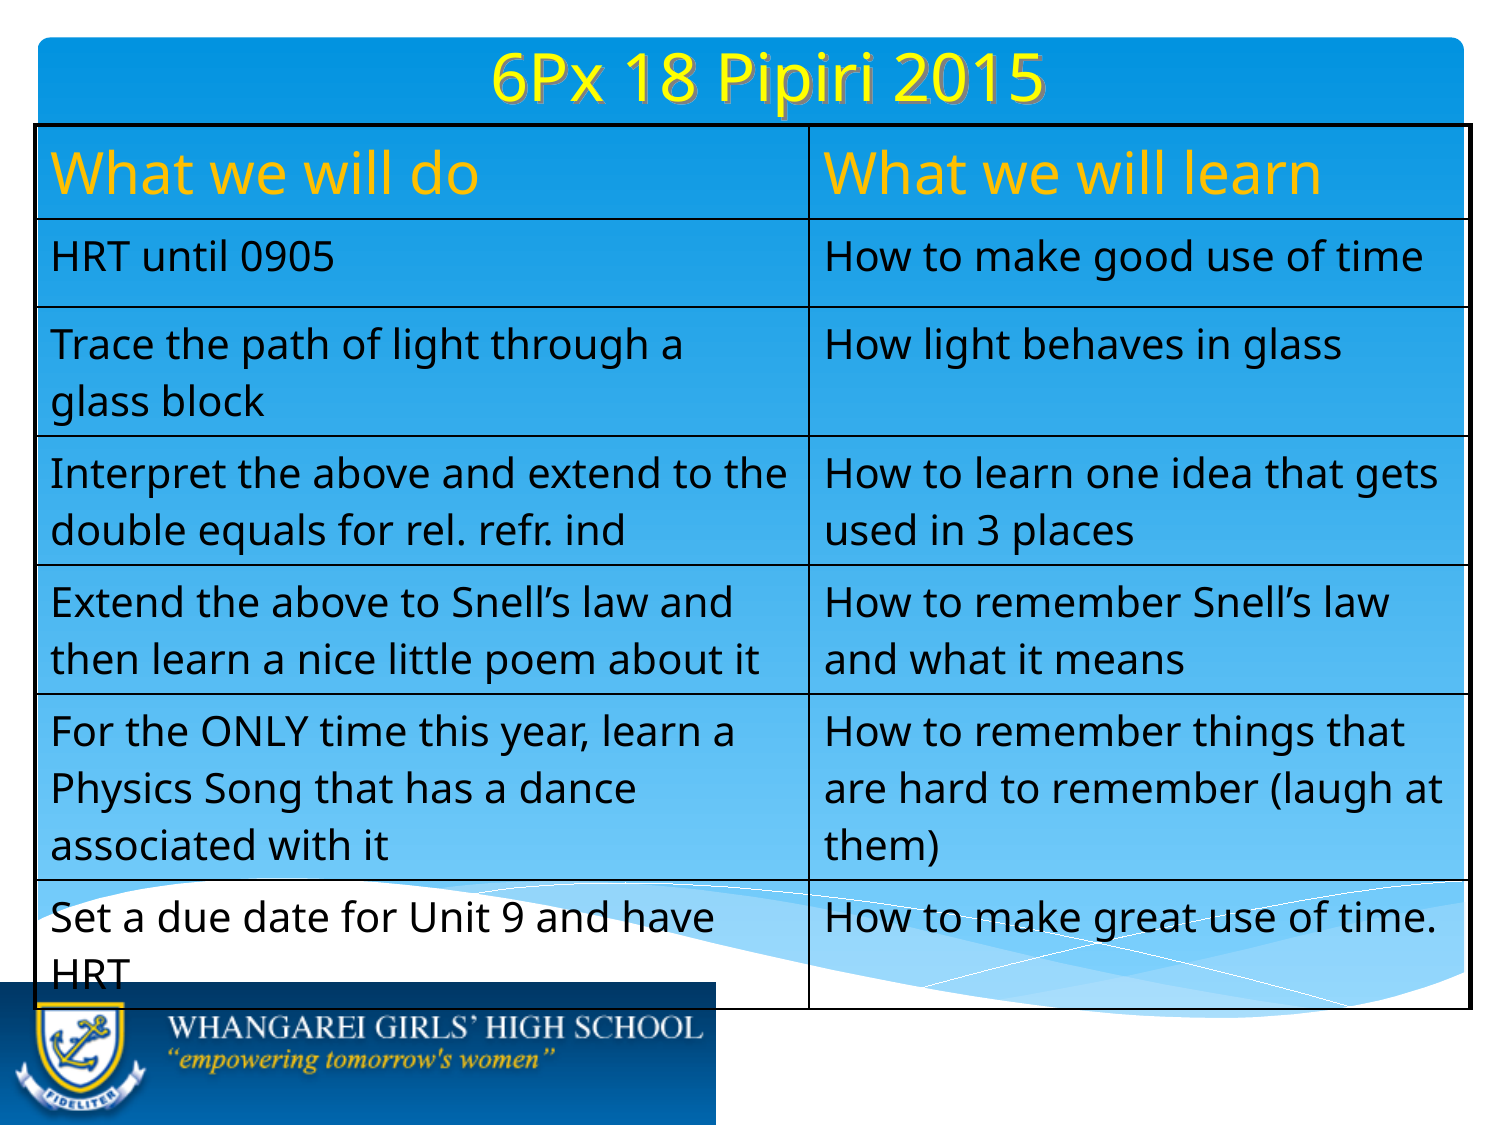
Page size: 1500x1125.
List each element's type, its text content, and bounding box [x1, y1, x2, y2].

table_cell How to make good use of time [810, 220, 1468, 306]
table_cell Interpret the above and extend to the double equals for rel. refr. ind [37, 437, 808, 564]
table_cell How to remember Snell’s law and what it means [810, 566, 1468, 693]
table_cell How light behaves in glass [810, 308, 1468, 435]
table_cell How to make great use of time. [810, 881, 1468, 1008]
text_box 6Px 18 Pipiri 2015 [162, 24, 1375, 123]
table_cell Extend the above to Snell’s law and then learn a nice little poem about it [37, 566, 808, 693]
table_cell How to remember things that are hard to remember (laugh at them) [810, 695, 1468, 879]
table_header What we will do [37, 127, 808, 218]
table_cell For the ONLY time this year, learn a Physics Song that has a dance associated with it [37, 695, 808, 879]
picture [0, 982, 716, 1125]
table_cell Trace the path of light through a glass block [37, 308, 808, 435]
table_cell HRT until 0905 [37, 220, 808, 306]
table_cell How to learn one idea that gets used in 3 places [810, 437, 1468, 564]
table_header What we will learn [810, 127, 1468, 218]
table_cell Set a due date for Unit 9 and have HRT [37, 881, 808, 1008]
